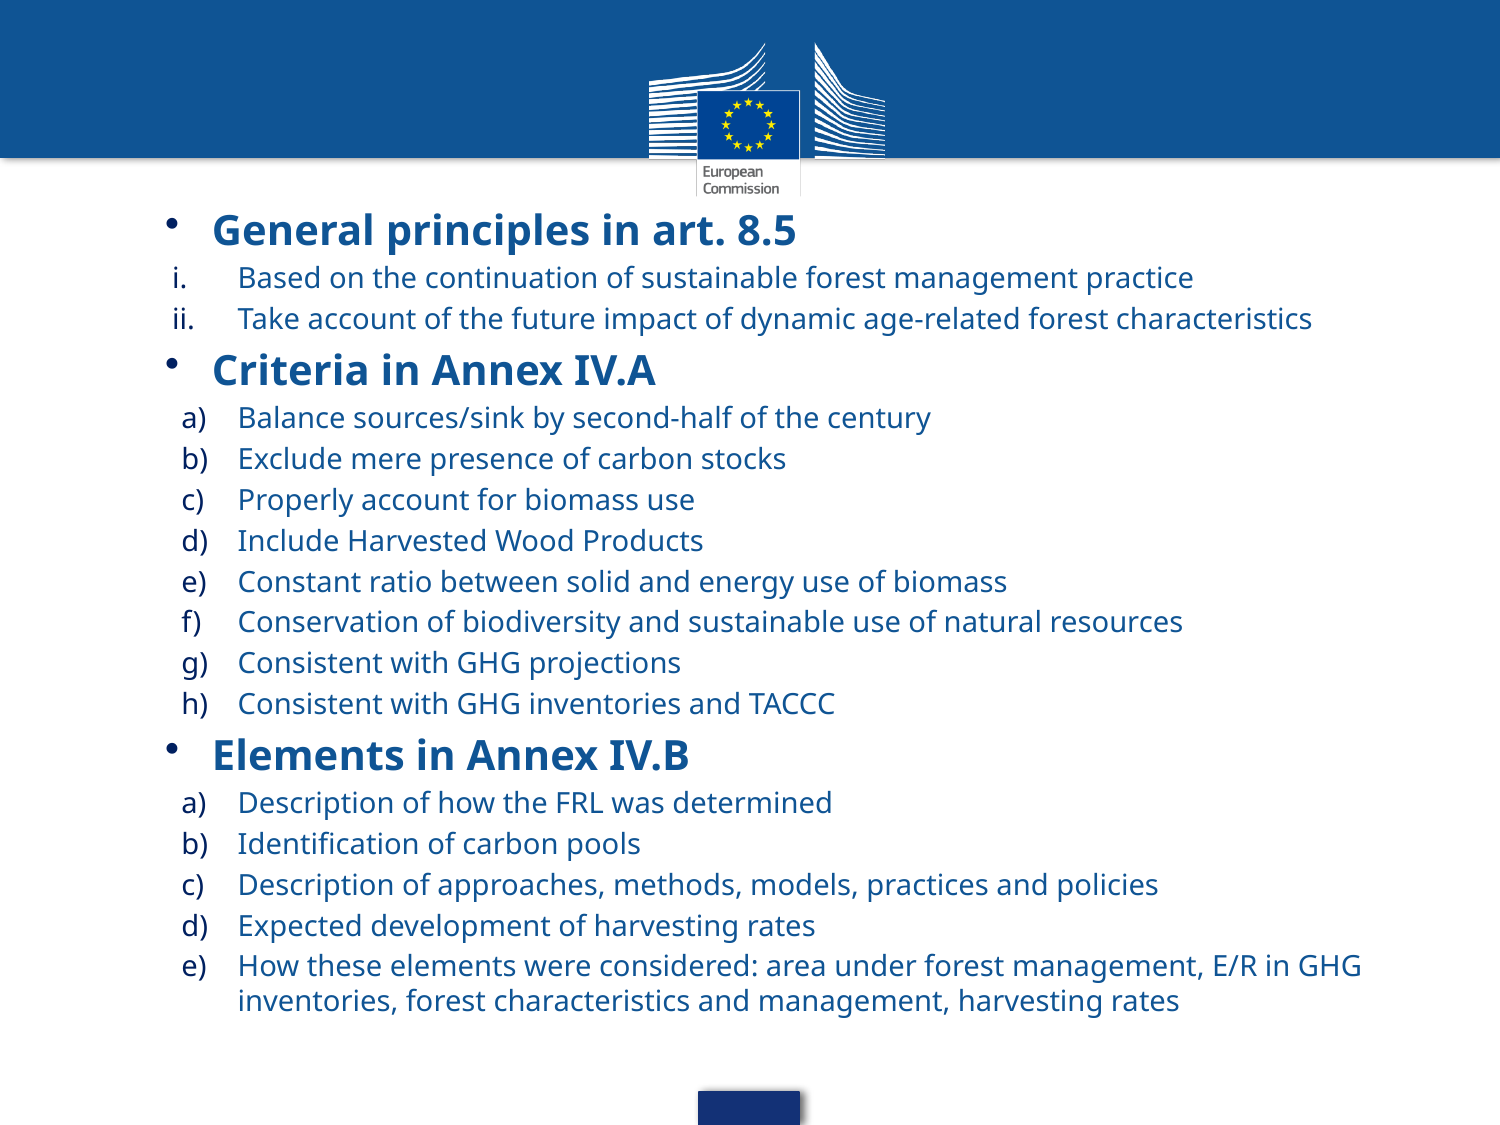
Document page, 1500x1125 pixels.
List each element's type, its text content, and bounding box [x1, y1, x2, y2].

list General principles in art. 8.5 Based on the continuation of sustainable forest management practice Take account of the future impact of dynamic age-related forest characteristics Criteria in Annex IV.A Balance sources/sink by second-half of the century Exclude mere presence of carbon stocks Properly account for biomass use Include Harvested Wood Products Constant ratio between solid and energy use of biomass Conservation of biodiversity and sustainable use of natural resources Consistent with GHG projections Consistent with GHG inventories and TACCC Elements in Annex IV.B Description of how the FRL was determined Identification of carbon pools Description of approaches, methods, models, practices and policies Expected development of harvesting rates How these elements were considered: area under forest management, E/R in GHG inventories, forest characteristics and management, harvesting rates [75, 196, 1436, 1071]
picture [649, 42, 885, 196]
